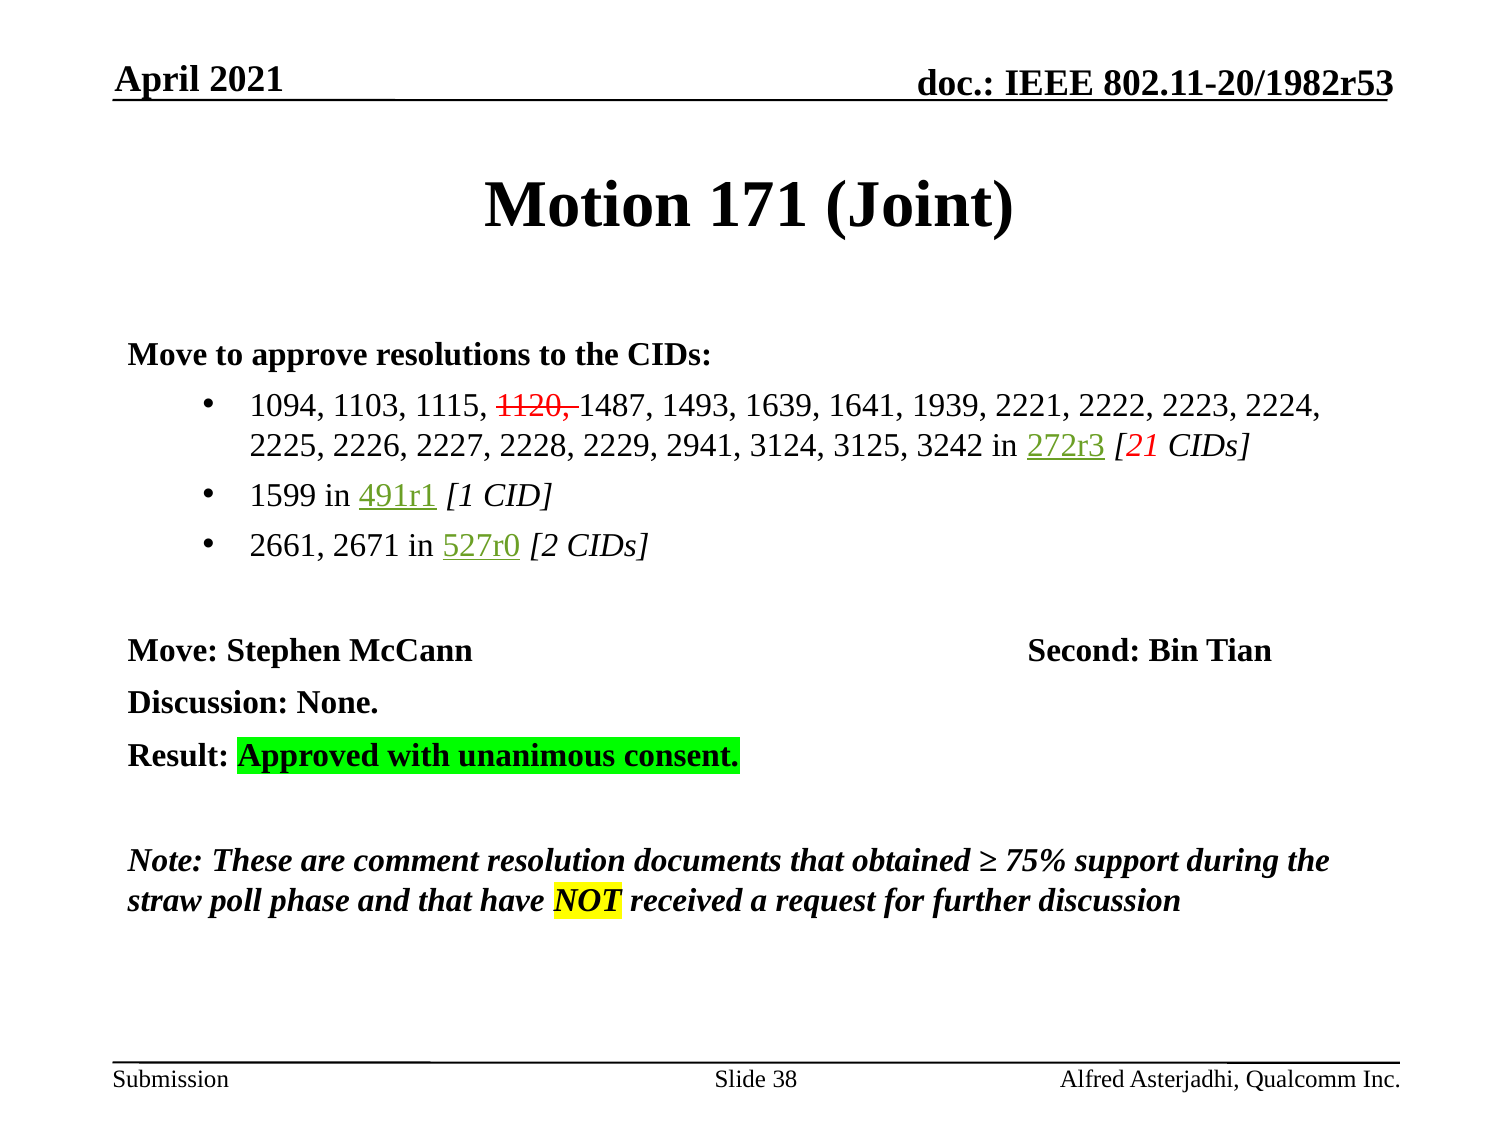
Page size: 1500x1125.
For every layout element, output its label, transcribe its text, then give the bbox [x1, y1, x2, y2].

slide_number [114, 54, 423, 100]
slide_number Slide 38 [712, 1061, 800, 1123]
list Move to approve resolutions to the CIDs: 1094, 1103, 1115, 1120, 1487, 1493, 1639, 1641, 1939, 2221, 2222, 2223, 2224, 2225, 2226, 2227, 2228, 2229, 2941, 3124, 3125, 3242 in 272r3 [21 CIDs] 1599 in 491r1 [1 CID] 2661, 2671 in 527r0 [2 CIDs] Move: Stephen McCann Second: Bin Tian Discussion: None. Result: Approved with unanimous consent. Note: These are comment resolution documents that obtained ≥ 75% support during the straw poll phase and that have NOT received a request for further discussion [112, 324, 1388, 1000]
title Motion 171 (Joint) [112, 112, 1388, 288]
footer Alfred Asterjadhi, Qualcomm Inc. [878, 1061, 1402, 1093]
